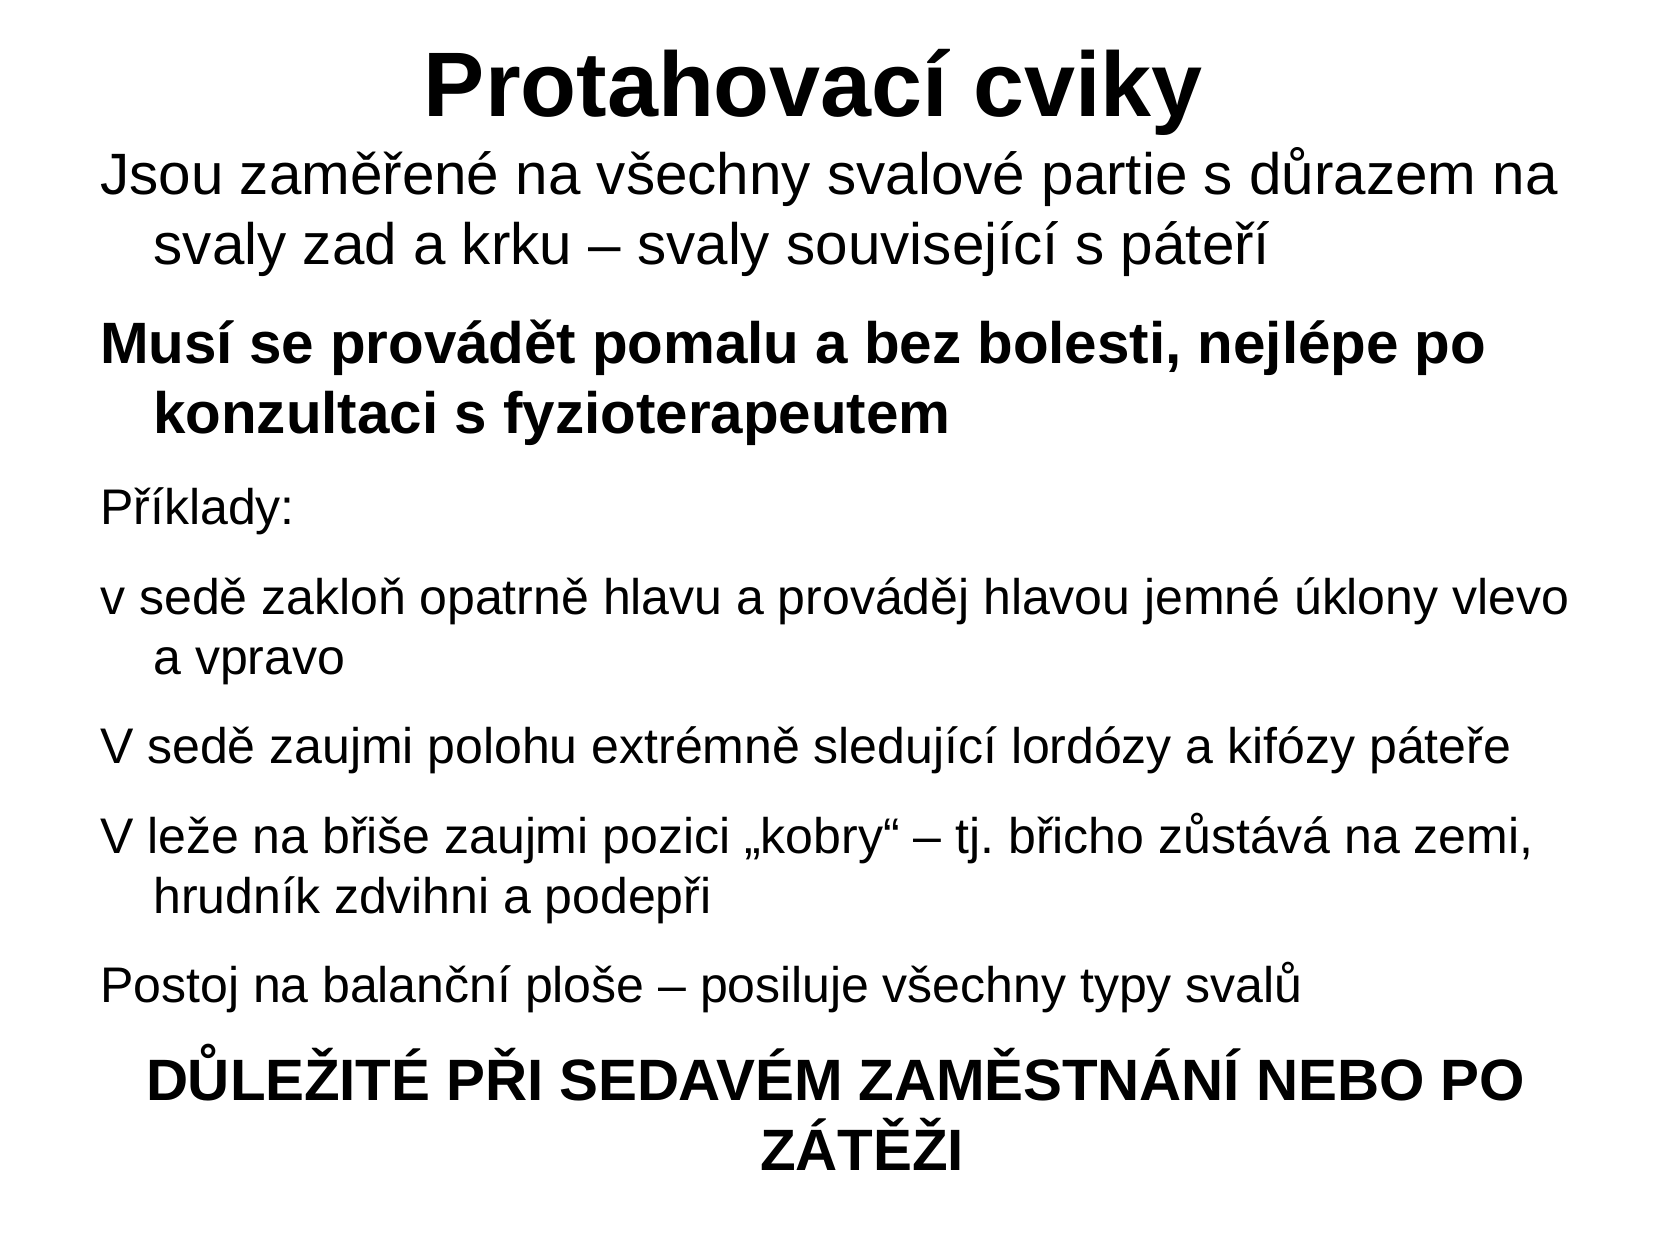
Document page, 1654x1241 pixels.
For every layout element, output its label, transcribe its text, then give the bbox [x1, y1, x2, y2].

title Protahovací cviky [82, 0, 1571, 135]
list Jsou zaměřené na všechny svalové partie s důrazem na svaly zad a krku – svaly související s páteří Musí se provádět pomalu a bez bolesti, nejlépe po konzultaci s fyzioterapeutem Příklady: v sedě zakloň opatrně hlavu a prováděj hlavou jemné úklony vlevo a vpravo V sedě zaujmi polohu extrémně sledující lordózy a kifózy páteře V leže na břiše zaujmi pozici „kobry“ – tj. břicho zůstává na zemi, hrudník zdvihni a podepři Postoj na balanční ploše – posiluje všechny typy svalů DŮLEŽITÉ PŘI SEDAVÉM ZAMĚSTNÁNÍ NEBO PO ZÁTĚŽI [82, 135, 1571, 1241]
